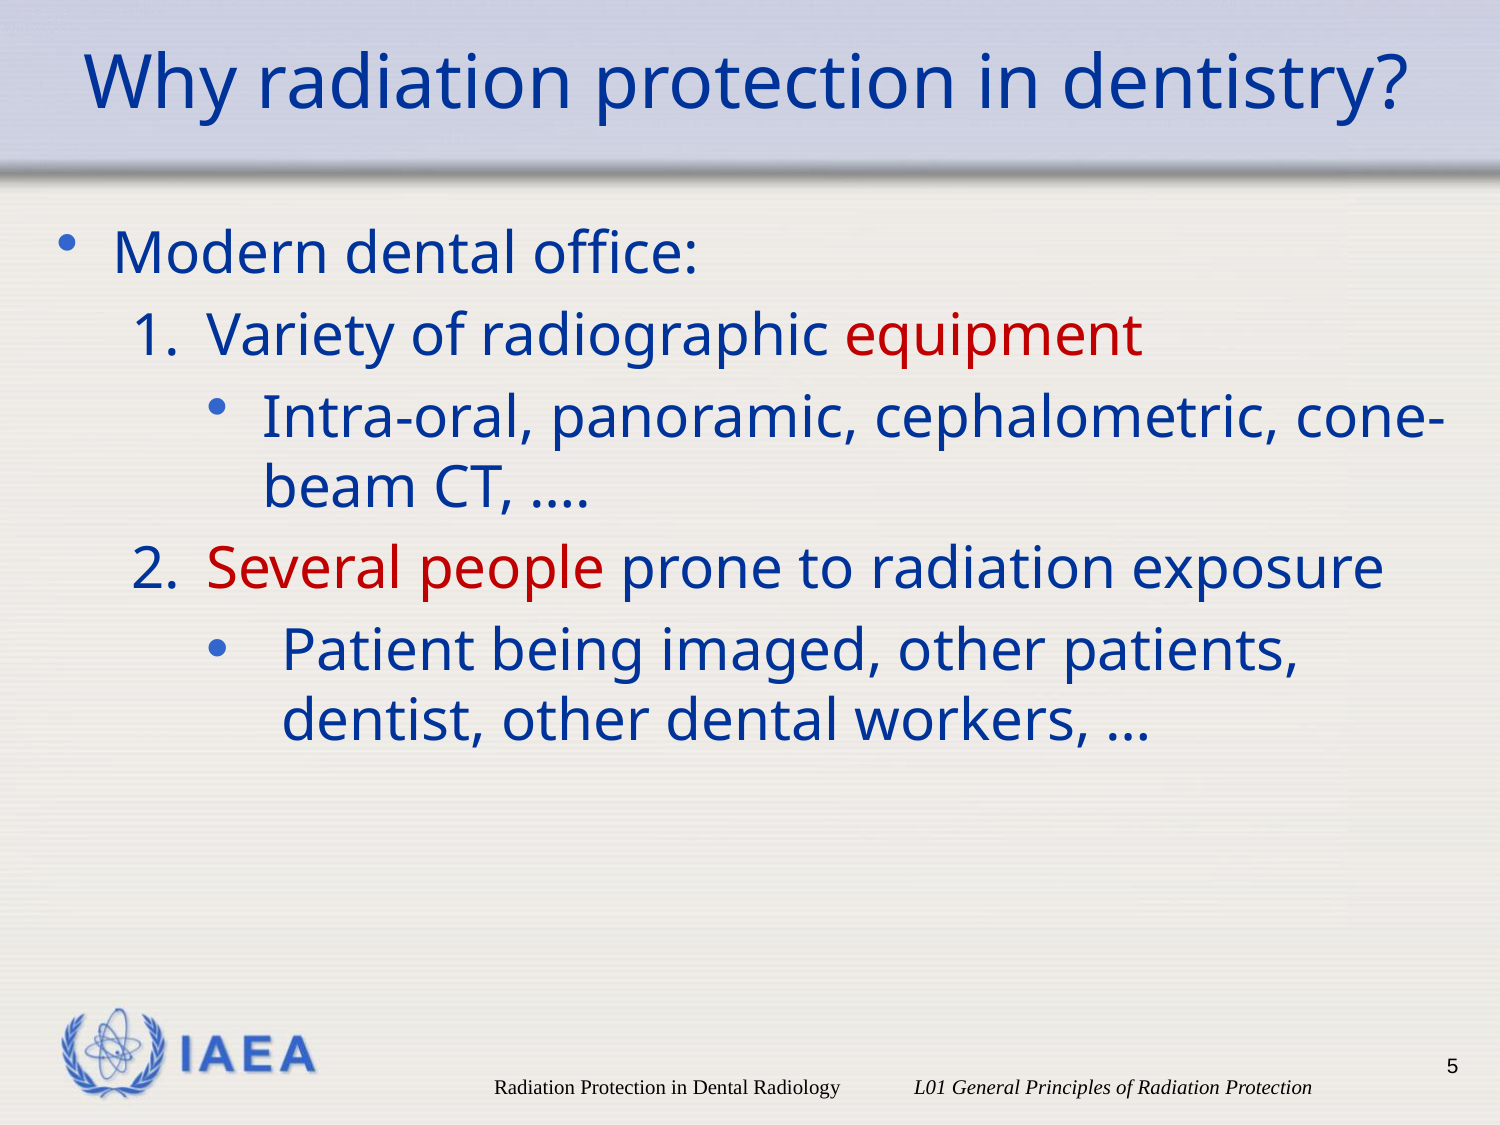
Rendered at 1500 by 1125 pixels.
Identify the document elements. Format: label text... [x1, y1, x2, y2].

text_box Radiation Protection in Dental Radiology L01 General Principles of Radiation Protection [454, 1065, 1353, 1106]
title Why radiation protection in dentistry? [46, 15, 1447, 142]
text_box Modern dental office: Variety of radiographic equipment Intra-oral, panoramic, cephalometric, cone-beam CT, …. Several people prone to radiation exposure Patient being imaged, other patients, dentist, other dental workers, … [41, 208, 1471, 883]
picture [0, 0, 1500, 1125]
slide_number 5 [1389, 1044, 1474, 1093]
